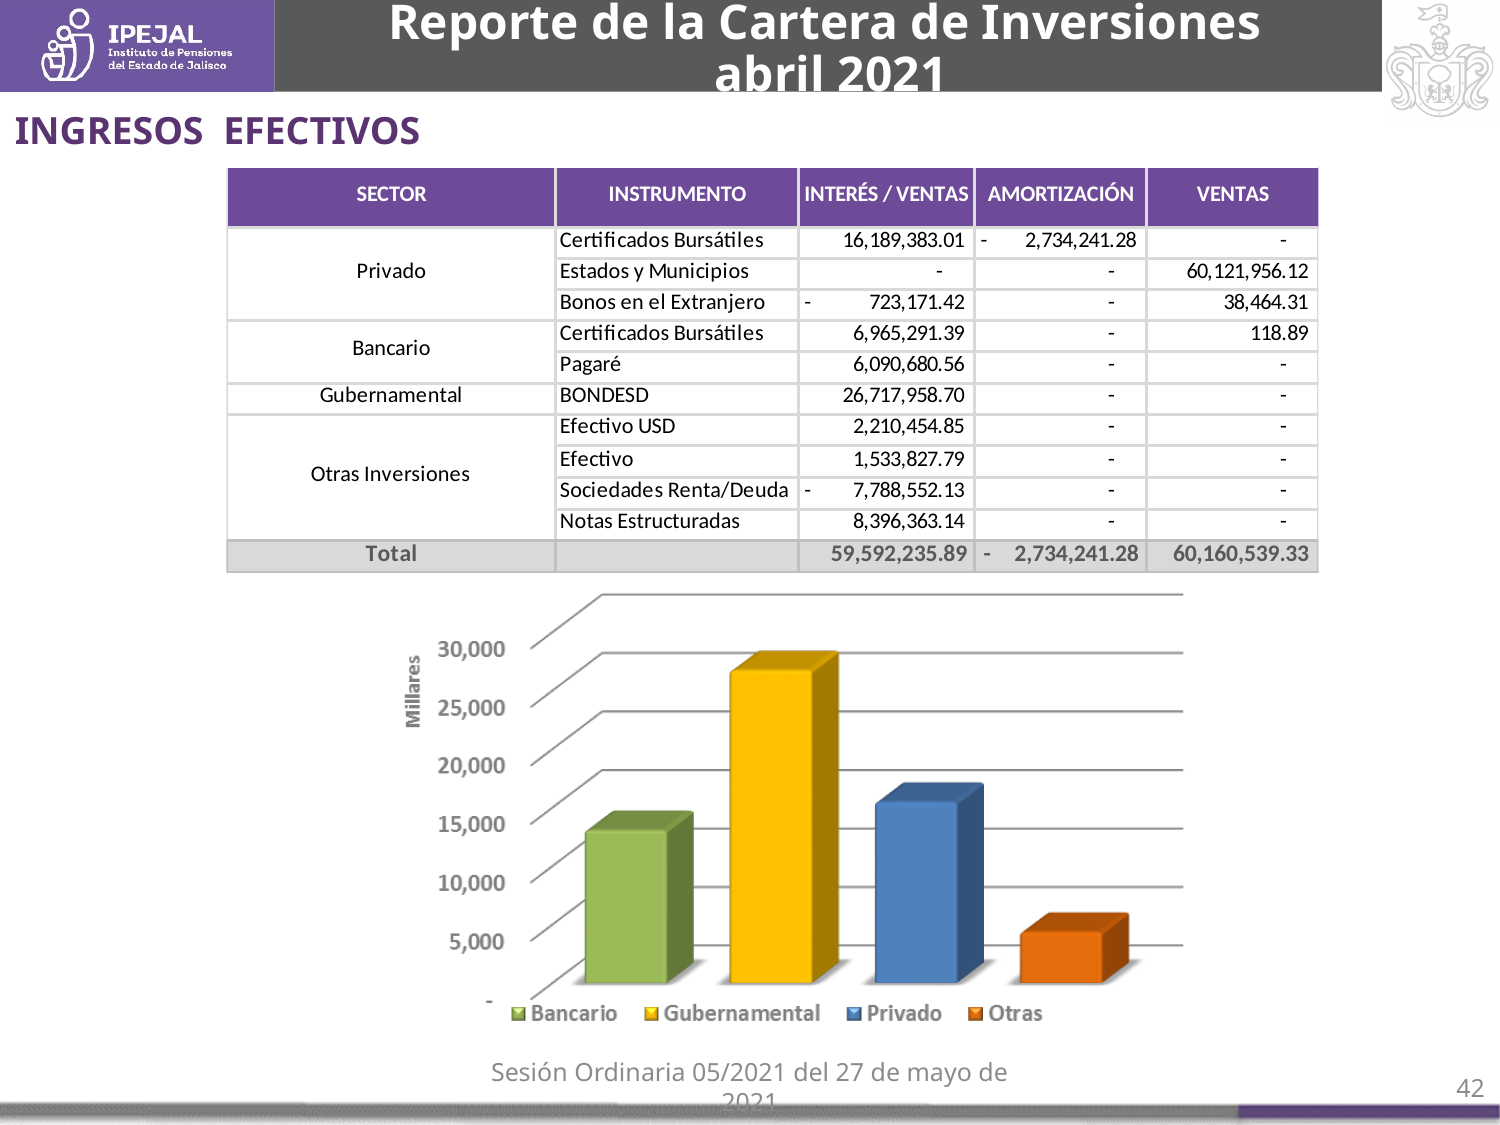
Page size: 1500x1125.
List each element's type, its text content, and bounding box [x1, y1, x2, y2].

text_box INGRESOS EFECTIVOS [0, 99, 483, 160]
picture [0, 0, 275, 92]
footer Sesión Ordinaria 05/2021 del 27 de mayo de 2021 [470, 1059, 1030, 1117]
text_box Reporte de la Cartera de Inversiones abril 2021 [278, 0, 1385, 93]
picture [0, 1096, 1500, 1125]
slide_number 42 [1149, 1059, 1500, 1120]
picture [226, 164, 1321, 1048]
